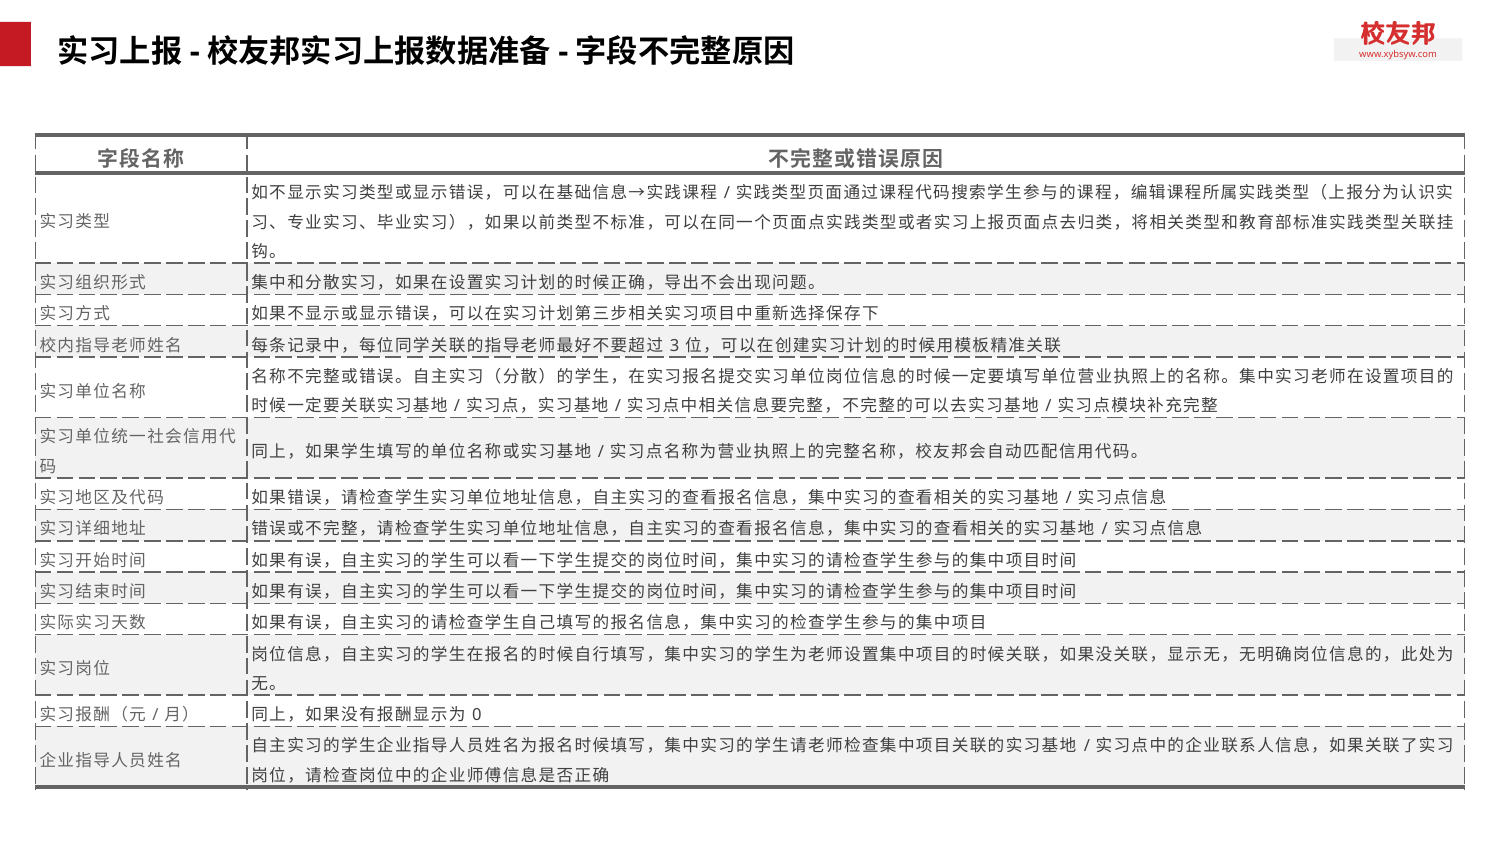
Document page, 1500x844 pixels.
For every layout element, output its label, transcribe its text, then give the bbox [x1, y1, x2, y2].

table_cell 实际实习天数 [35, 603, 247, 635]
title 实习上报-校友邦实习上报数据准备-字段不完整原因 [42, 11, 939, 77]
table_cell 实习岗位 [35, 635, 247, 695]
table_cell 同上，如果学生填写的单位名称或实习基地/实习点名称为营业执照上的完整名称，校友邦会自动匹配信用代码。 [247, 418, 1465, 478]
table_cell 实习单位统一社会信用代码 [35, 418, 247, 478]
table_cell 如果不显示或显示错误，可以在实习计划第三步相关实习项目中重新选择保存下 [247, 294, 1465, 326]
table_cell 同上，如果没有报酬显示为0 [247, 695, 1465, 726]
table_cell 自主实习的学生企业指导人员姓名为报名时候填写，集中实习的学生请老师检查集中项目关联的实习基地/实习点中的企业联系人信息，如果关联了实习岗位，请检查岗位中的企业师傅信息是否正确 [247, 726, 1465, 785]
table_cell 每条记录中，每位同学关联的指导老师最好不要超过3位，可以在创建实习计划的时候用模板精准关联 [247, 326, 1465, 357]
table_cell 实习报酬（元/月） [35, 695, 247, 726]
table_cell 集中和分散实习，如果在设置实习计划的时候正确，导出不会出现问题。 [247, 263, 1465, 294]
table_cell 错误或不完整，请检查学生实习单位地址信息，自主实习的查看报名信息，集中实习的查看相关的实习基地/实习点信息 [247, 509, 1465, 541]
table_cell 企业指导人员姓名 [35, 726, 247, 785]
table_cell 实习方式 [35, 294, 247, 326]
table_cell 实习地区及代码 [35, 478, 247, 509]
table_cell 如果有误，自主实习的学生可以看一下学生提交的岗位时间，集中实习的请检查学生参与的集中项目时间 [247, 541, 1465, 572]
table_cell 如果错误，请检查学生实习单位地址信息，自主实习的查看报名信息，集中实习的查看相关的实习基地/实习点信息 [247, 478, 1465, 509]
table_cell 如不显示实习类型或显示错误，可以在基础信息→实践课程/实践类型页面通过课程代码搜索学生参与的课程，编辑课程所属实践类型（上报分为认识实习、专业实习、毕业实习），如果以前类型不标准，可以在同一个页面点实践类型或者实习上报页面点去归类，将相关类型和教育部标准实践类型关联挂钩。 [247, 175, 1465, 263]
table_cell 实习详细地址 [35, 509, 247, 541]
table_cell 实习开始时间 [35, 541, 247, 572]
table_cell 实习类型 [35, 175, 247, 263]
table_cell 名称不完整或错误。自主实习（分散）的学生，在实习报名提交实习单位岗位信息的时候一定要填写单位营业执照上的名称。集中实习老师在设置项目的时候一定要关联实习基地/实习点，实习基地/实习点中相关信息要完整，不完整的可以去实习基地/实习点模块补充完整 [247, 357, 1465, 418]
table_cell 实习结束时间 [35, 572, 247, 603]
table_cell 实习组织形式 [35, 263, 247, 294]
table_cell 如果有误，自主实习的请检查学生自己填写的报名信息，集中实习的检查学生参与的集中项目 [247, 603, 1465, 635]
picture [1361, 21, 1435, 45]
table_cell 岗位信息，自主实习的学生在报名的时候自行填写，集中实习的学生为老师设置集中项目的时候关联，如果没关联，显示无，无明确岗位信息的，此处为无。 [247, 635, 1465, 695]
table_cell 如果有误，自主实习的学生可以看一下学生提交的岗位时间，集中实习的请检查学生参与的集中项目时间 [247, 572, 1465, 603]
table_header 不完整或错误原因 [247, 137, 1465, 171]
table_header 字段名称 [35, 137, 247, 171]
table_cell 校内指导老师姓名 [35, 326, 247, 357]
table_cell 实习单位名称 [35, 357, 247, 418]
